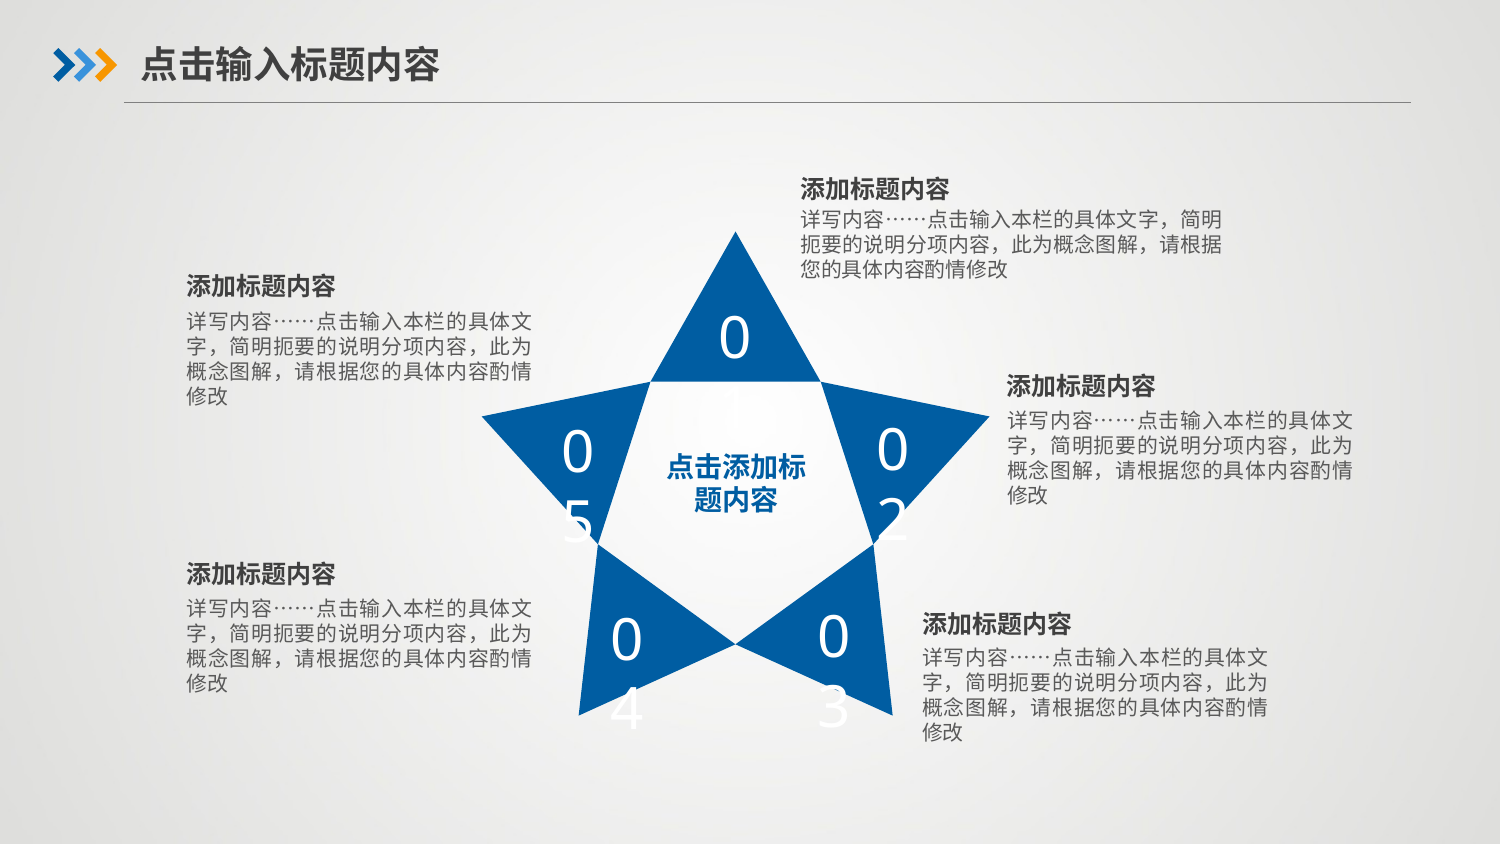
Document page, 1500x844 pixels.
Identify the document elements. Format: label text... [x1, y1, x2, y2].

text_box 添加标题内容 [186, 270, 364, 301]
text_box 点击添加标题内容 [655, 449, 819, 517]
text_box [52, 47, 118, 82]
text_box 01 [705, 300, 765, 441]
text_box 添加标题内容 [800, 173, 1008, 204]
text_box [650, 231, 821, 382]
text_box 详写内容……点击输入本栏的具体文字，简明扼要的说明分项内容，此为概念图解，请根据您的具体内容酌情修改 [800, 206, 1223, 282]
text_box 详写内容……点击输入本栏的具体文字，简明扼要的说明分项内容，此为概念图解，请根据您的具体内容酌情修改 [186, 595, 533, 696]
text_box [820, 381, 990, 513]
text_box 添加标题内容 [922, 608, 1130, 639]
text_box [481, 381, 651, 514]
text_box [578, 551, 735, 716]
text_box 详写内容……点击输入本栏的具体文字，简明扼要的说明分项内容，此为概念图解，请根据您的具体内容酌情修改 [1007, 407, 1354, 508]
text_box 添加标题内容 [186, 558, 384, 589]
text_box 03 [804, 599, 864, 740]
text_box [735, 551, 893, 716]
text_box 04 [598, 601, 657, 742]
text_box 点击输入标题内容 [140, 32, 491, 95]
text_box 02 [863, 412, 923, 553]
text_box 05 [549, 414, 608, 554]
text_box 添加标题内容 [1006, 370, 1214, 401]
text_box 详写内容……点击输入本栏的具体文字，简明扼要的说明分项内容，此为概念图解，请根据您的具体内容酌情修改 [186, 308, 533, 409]
picture [0, 0, 1500, 844]
text_box 详写内容……点击输入本栏的具体文字，简明扼要的说明分项内容，此为概念图解，请根据您的具体内容酌情修改 [922, 644, 1269, 745]
